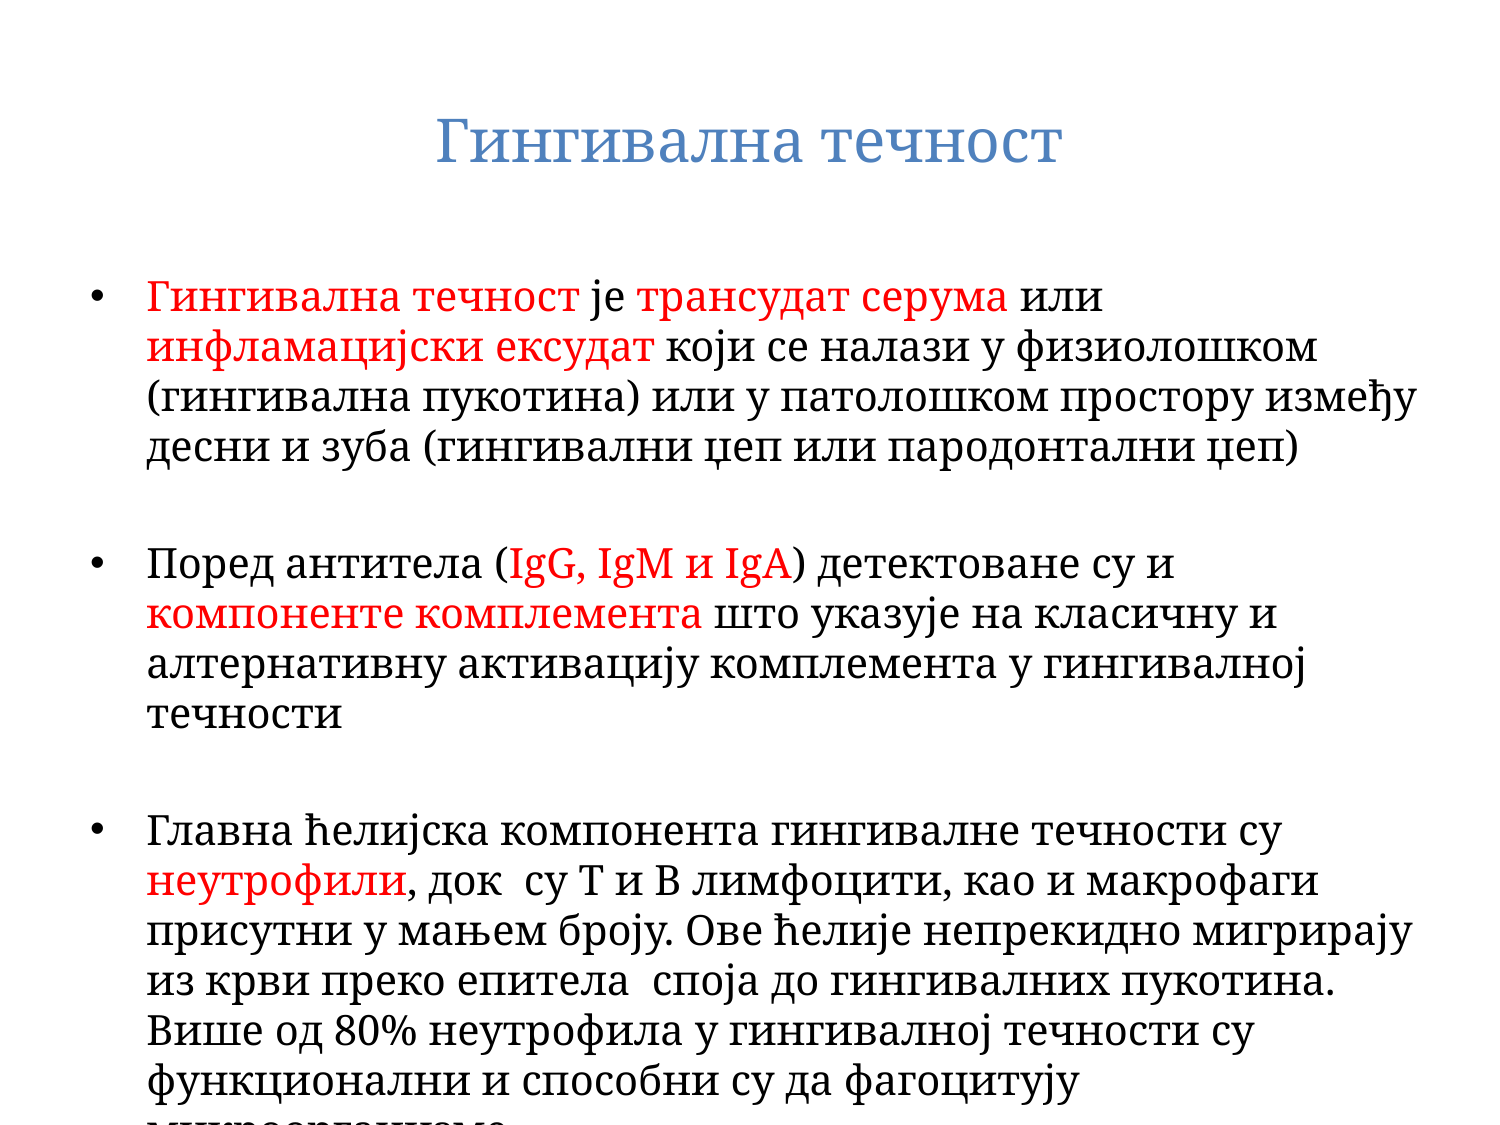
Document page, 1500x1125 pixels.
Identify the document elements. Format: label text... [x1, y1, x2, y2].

list Гингивална течност је трансудат серума или инфламацијски ексудат који се налази у физиолошком (гингивална пукотина) или у патолошком простору између десни и зуба (гингивални џеп или пародонтални џеп) Поред антитела (IgG, IgM и IgA) детектоване су и компоненте комплемента што указује на класичну и алтернативну активацију комплемента у гингивалној течности Главна ћелијска компонента гингивалне течности су неутрофили, док су Т и B лимфоцити, као и макрофаги присутни у мањем броју. Ове ћелије непрекидно мигрирају из крви преко епитела споја до гингивалних пукотина. Више од 80% неутрофила у гингивалној течности су функционални и способни су да фагоцитују микроорганизме [74, 262, 1448, 1095]
title Гингивална течност [74, 44, 1426, 233]
